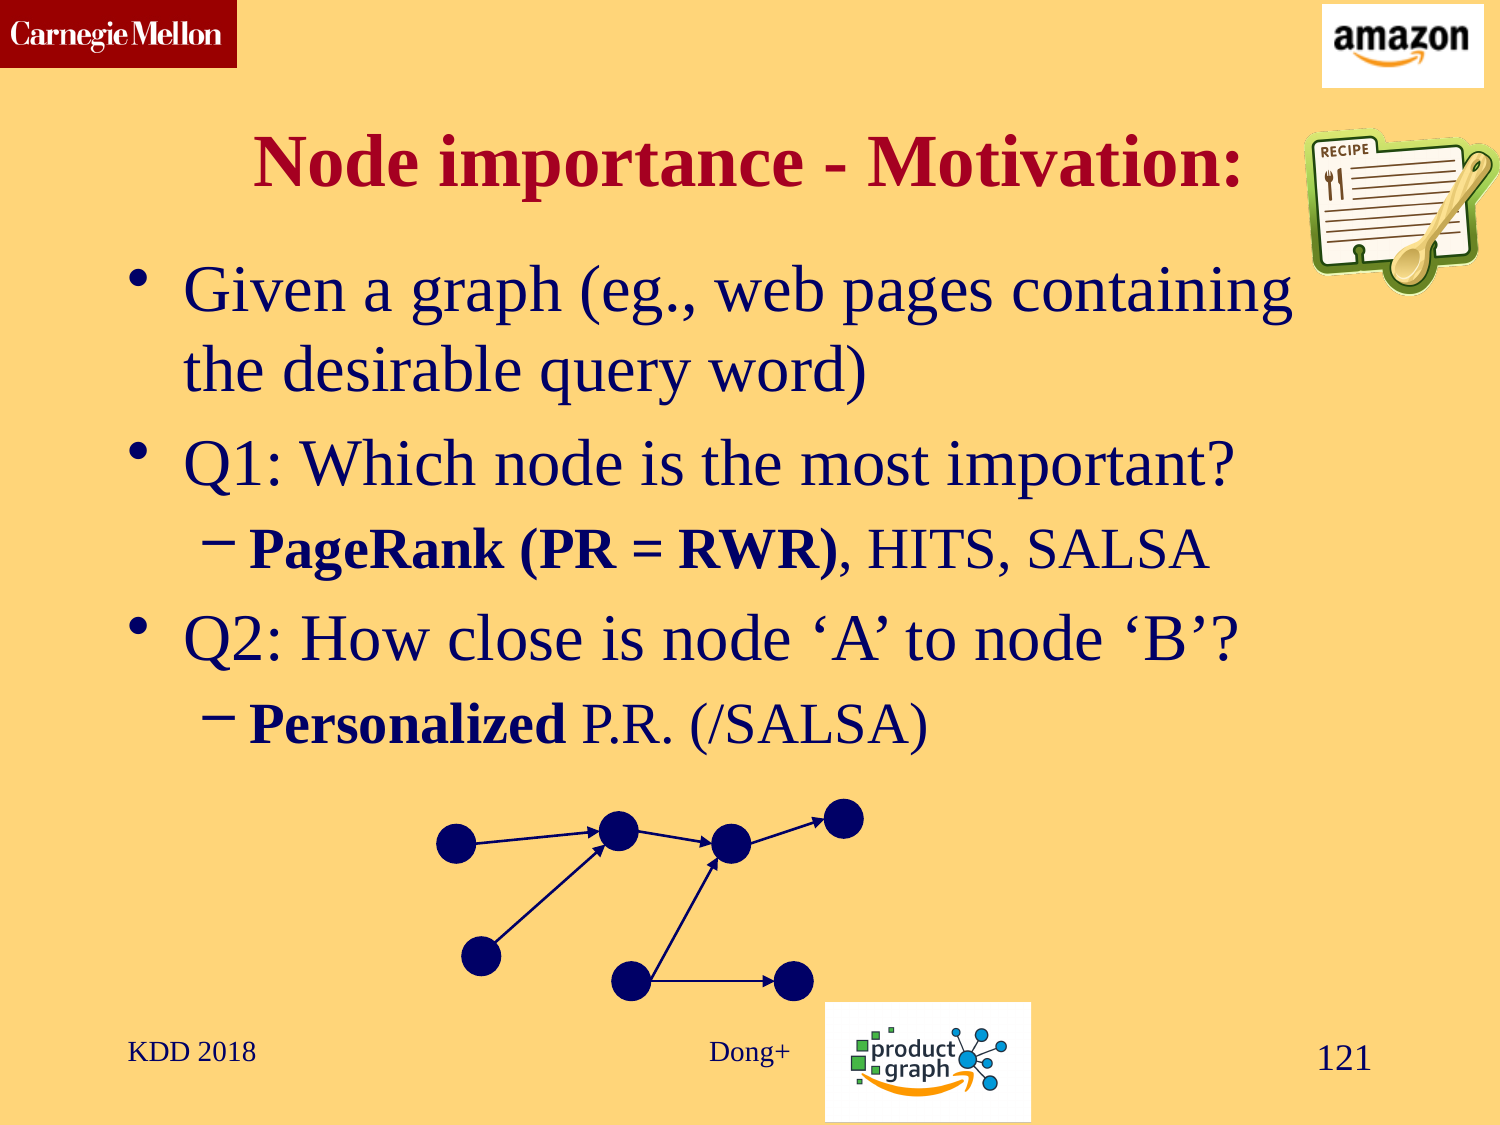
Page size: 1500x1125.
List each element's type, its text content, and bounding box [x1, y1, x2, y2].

title Node importance - Motivation: [112, 99, 1388, 213]
list Given a graph (eg., web pages containing the desirable query word) Q1: Which node is the most important? PageRank (PR = RWR), HITS, SALSA Q2: How close is node ‘A’ to node ‘B’? Personalized P.R. (/SALSA) [112, 237, 1388, 1001]
footer Dong+ [512, 1024, 988, 1101]
picture [0, 0, 237, 68]
slide_number KDD 2018 [112, 1024, 426, 1101]
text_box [437, 799, 863, 1001]
slide_number 121 [1074, 1024, 1388, 1101]
picture [1322, 4, 1484, 88]
picture [1303, 128, 1500, 297]
